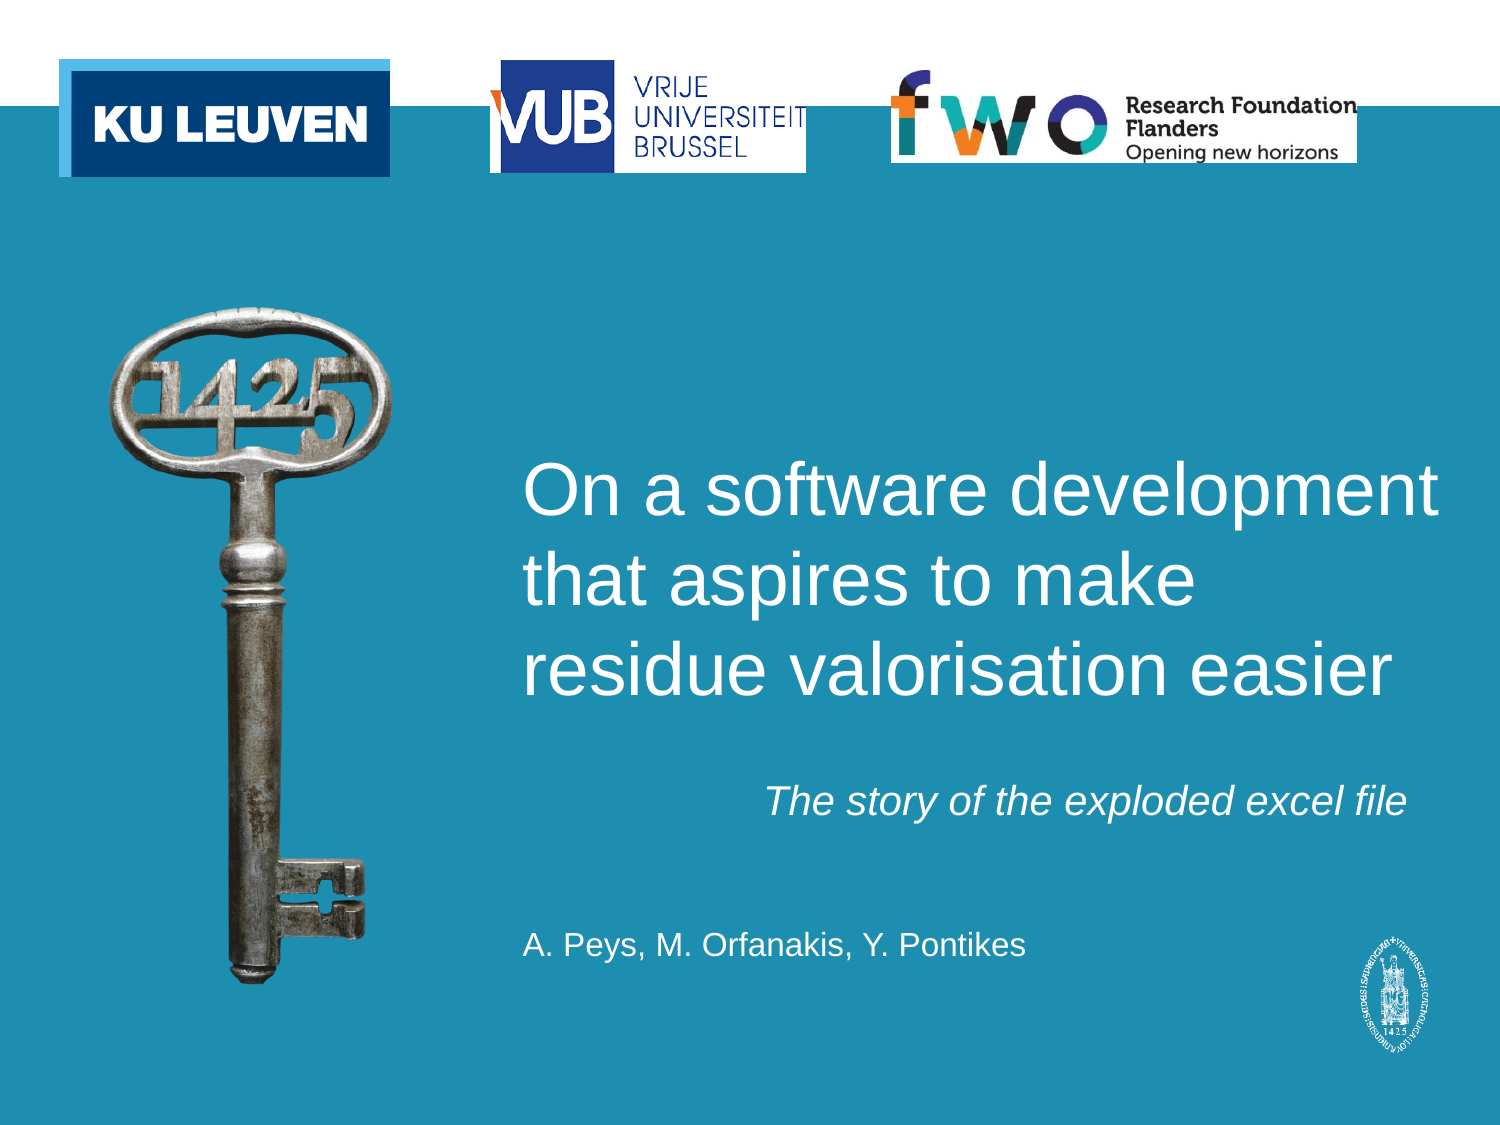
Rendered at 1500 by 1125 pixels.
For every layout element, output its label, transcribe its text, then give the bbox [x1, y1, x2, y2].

picture [1358, 935, 1430, 1054]
picture [891, 70, 1357, 163]
text_box On a software development that aspires to make residue valorisation easier [507, 432, 1465, 728]
picture [100, 295, 403, 1000]
picture [490, 60, 806, 173]
text_box The story of the exploded excel file A. Peys, M. Orfanakis, Y. Pontikes [507, 716, 1424, 988]
picture [59, 59, 390, 177]
